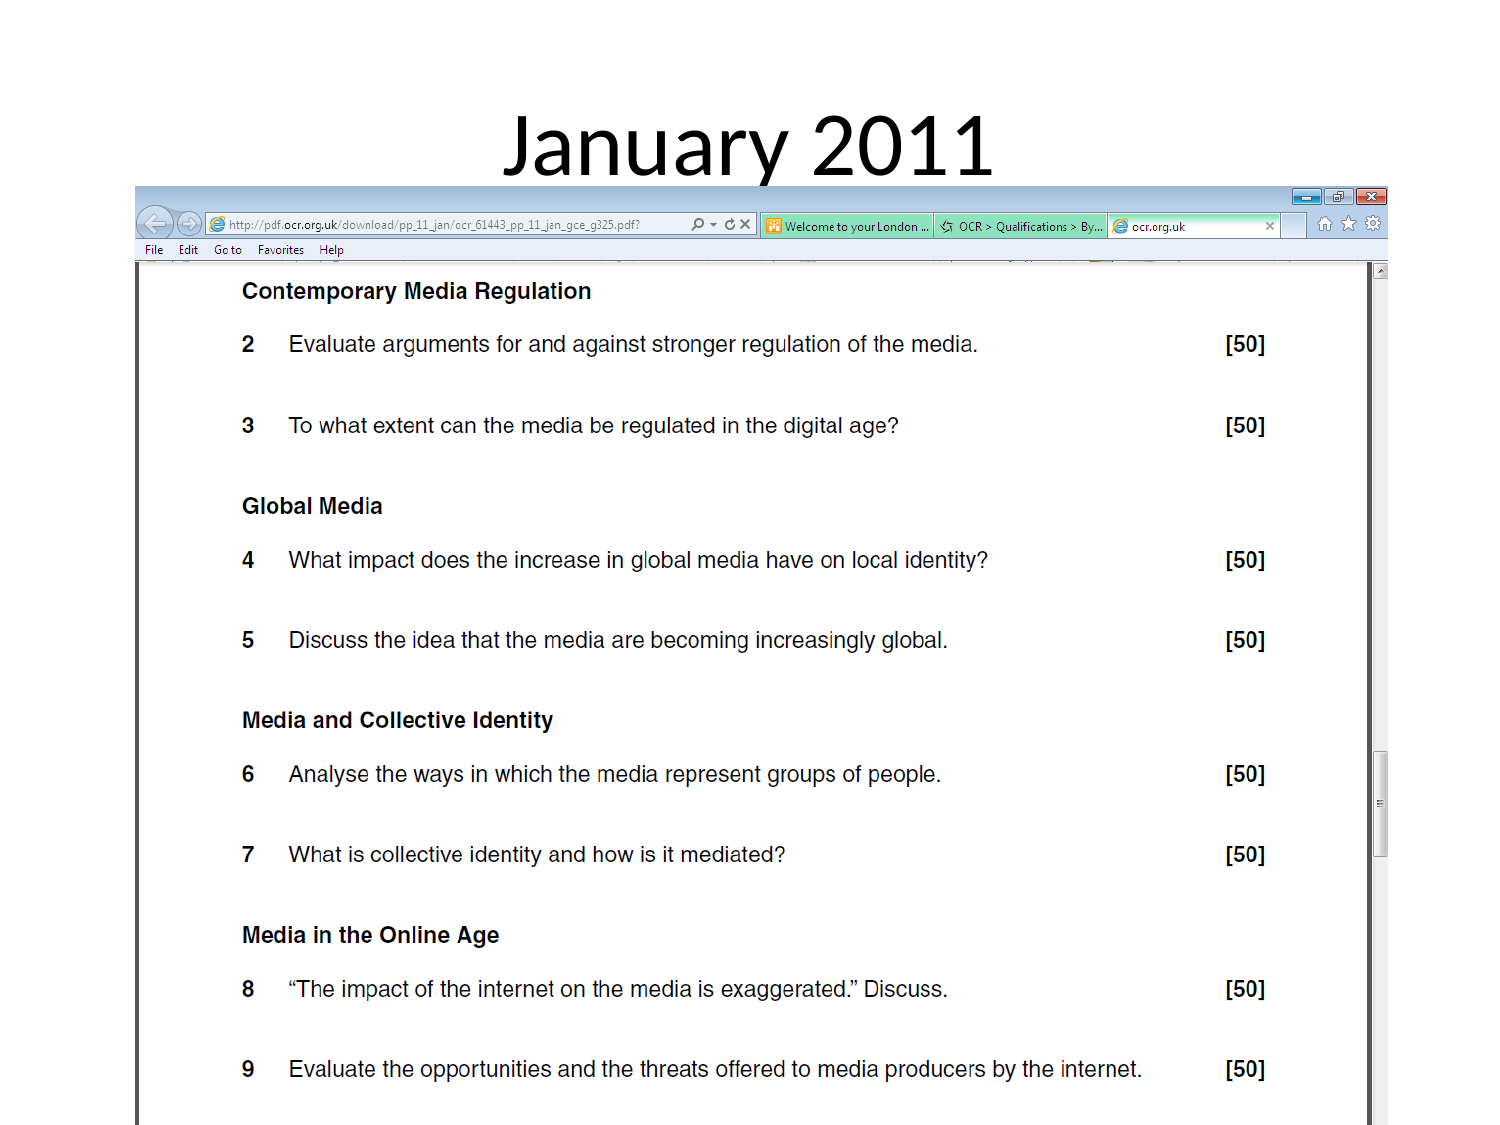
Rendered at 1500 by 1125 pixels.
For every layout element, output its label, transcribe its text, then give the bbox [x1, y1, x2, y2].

title January 2011 [75, 45, 1425, 233]
picture [135, 186, 1389, 1125]
